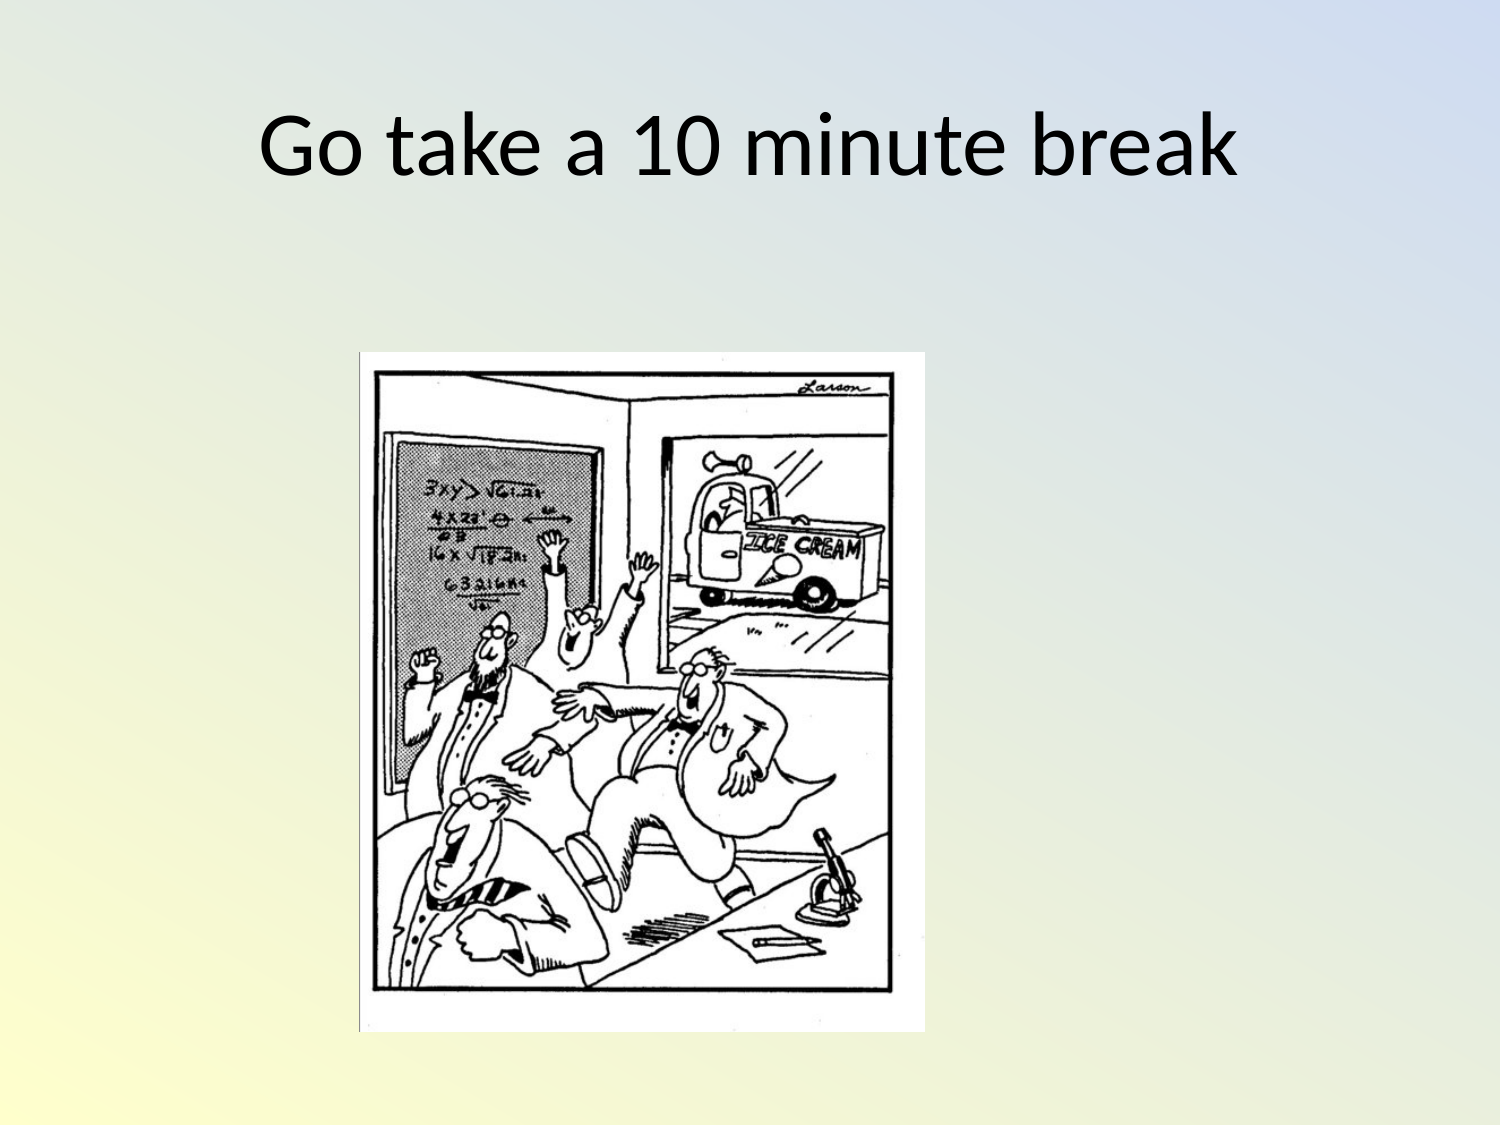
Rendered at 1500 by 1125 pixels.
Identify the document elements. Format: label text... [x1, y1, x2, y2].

title Go take a 10 minute break [75, 45, 1425, 233]
picture [359, 352, 926, 1032]
